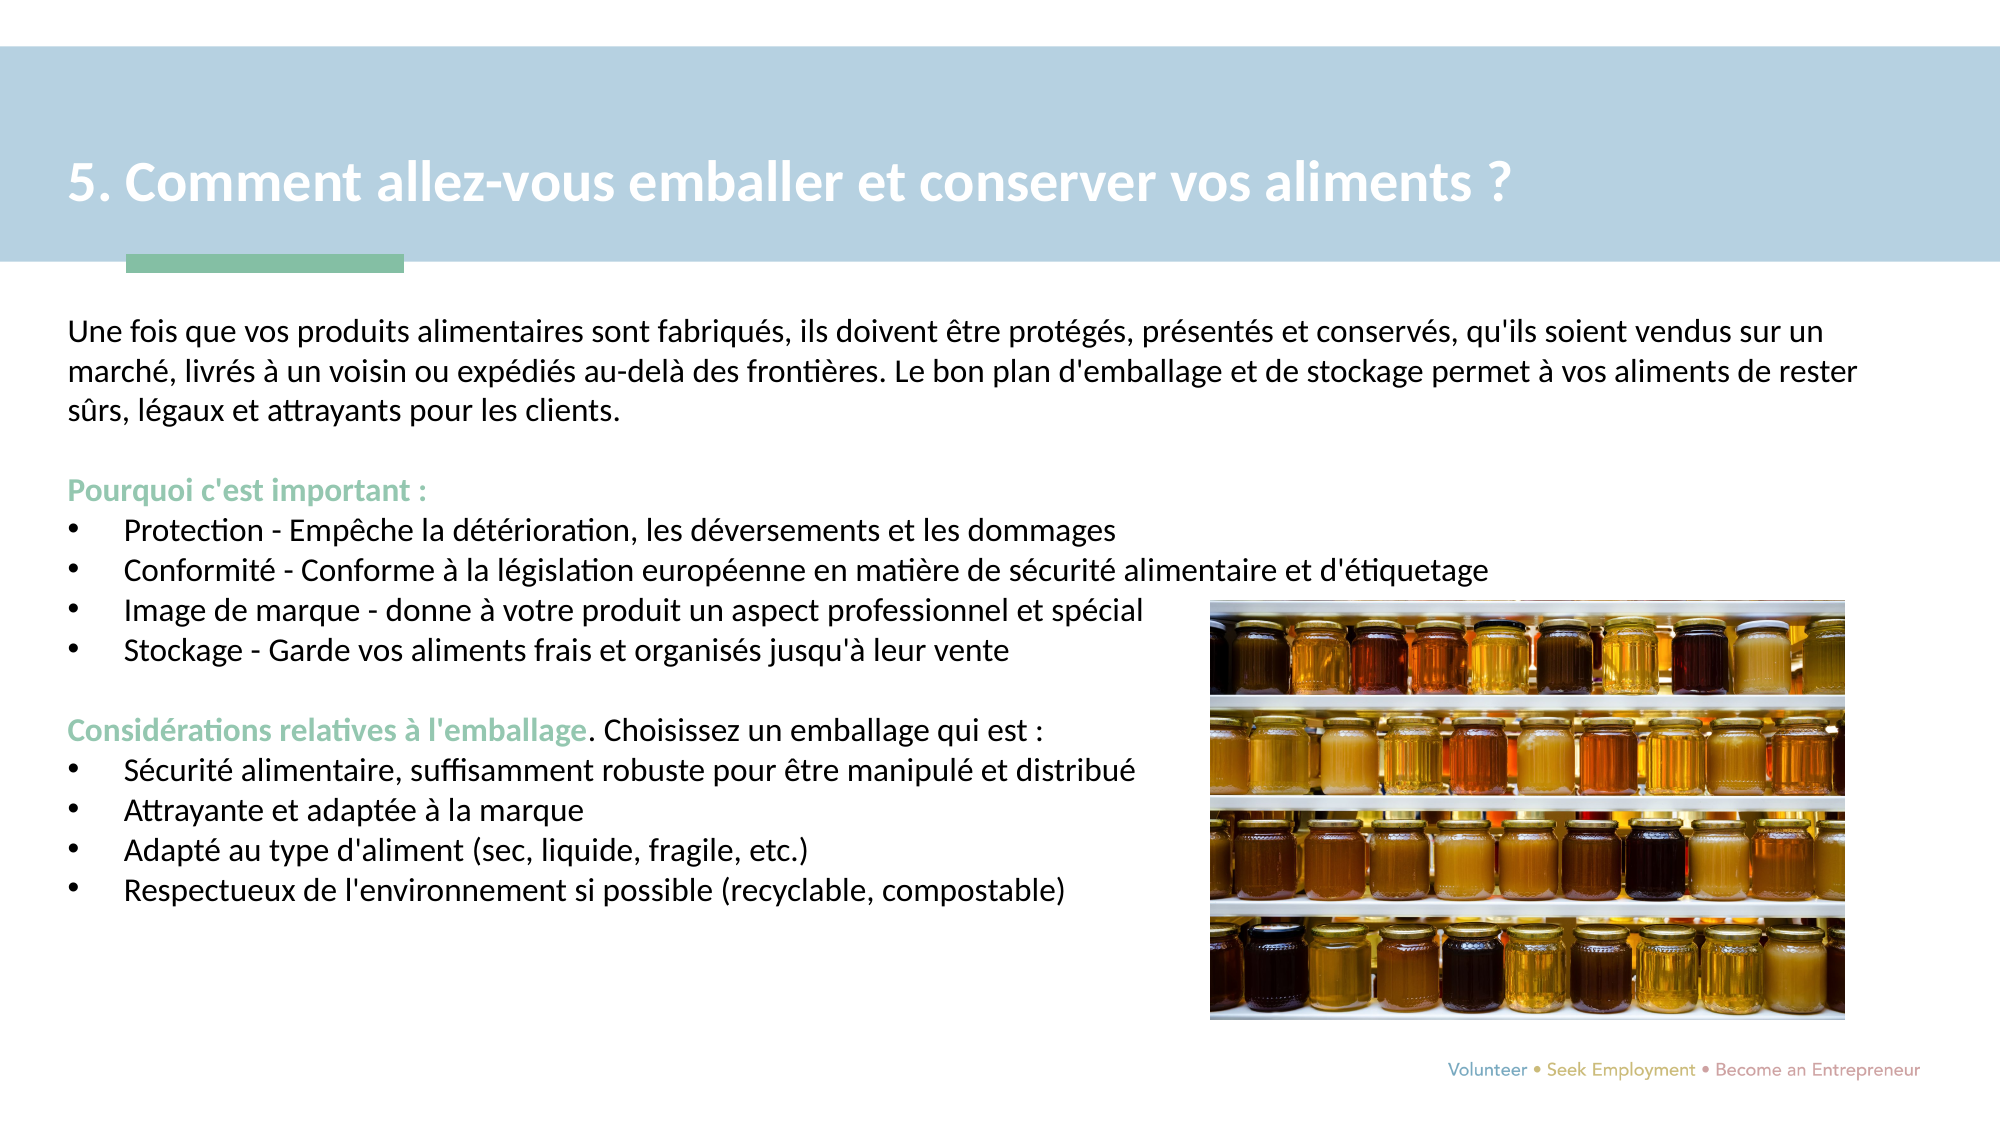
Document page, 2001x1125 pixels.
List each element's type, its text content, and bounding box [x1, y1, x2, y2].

picture [1210, 600, 1845, 1020]
text_box Une fois que vos produits alimentaires sont fabriqués, ils doivent être protégés, présentés et conservés, qu'ils soient vendus sur un marché, livrés à un voisin ou expédiés au-delà des frontières. Le bon plan d'emballage et de stockage permet à vos aliments de rester sûrs, légaux et attrayants pour les clients. Pourquoi c'est important : Protection - Empêche la détérioration, les déversements et les dommages Conformité - Conforme à la législation européenne en matière de sécurité alimentaire et d'étiquetage Image de marque - donne à votre produit un aspect professionnel et spécial Stockage - Garde vos aliments frais et organisés jusqu'à leur vente Considérations relatives à l'emballage. Choisissez un emballage qui est : Sécurité alimentaire, suffisamment robuste pour être manipulé et distribué Attrayante et adaptée à la marque Adapté au type d'aliment (sec, liquide, fragile, etc.) Respectueux de l'environnement si possible (recyclable, compostable) [52, 301, 1903, 985]
picture [1418, 1046, 1971, 1103]
list 5. Comment allez-vous emballer et conserver vos aliments ? [52, 90, 1815, 275]
